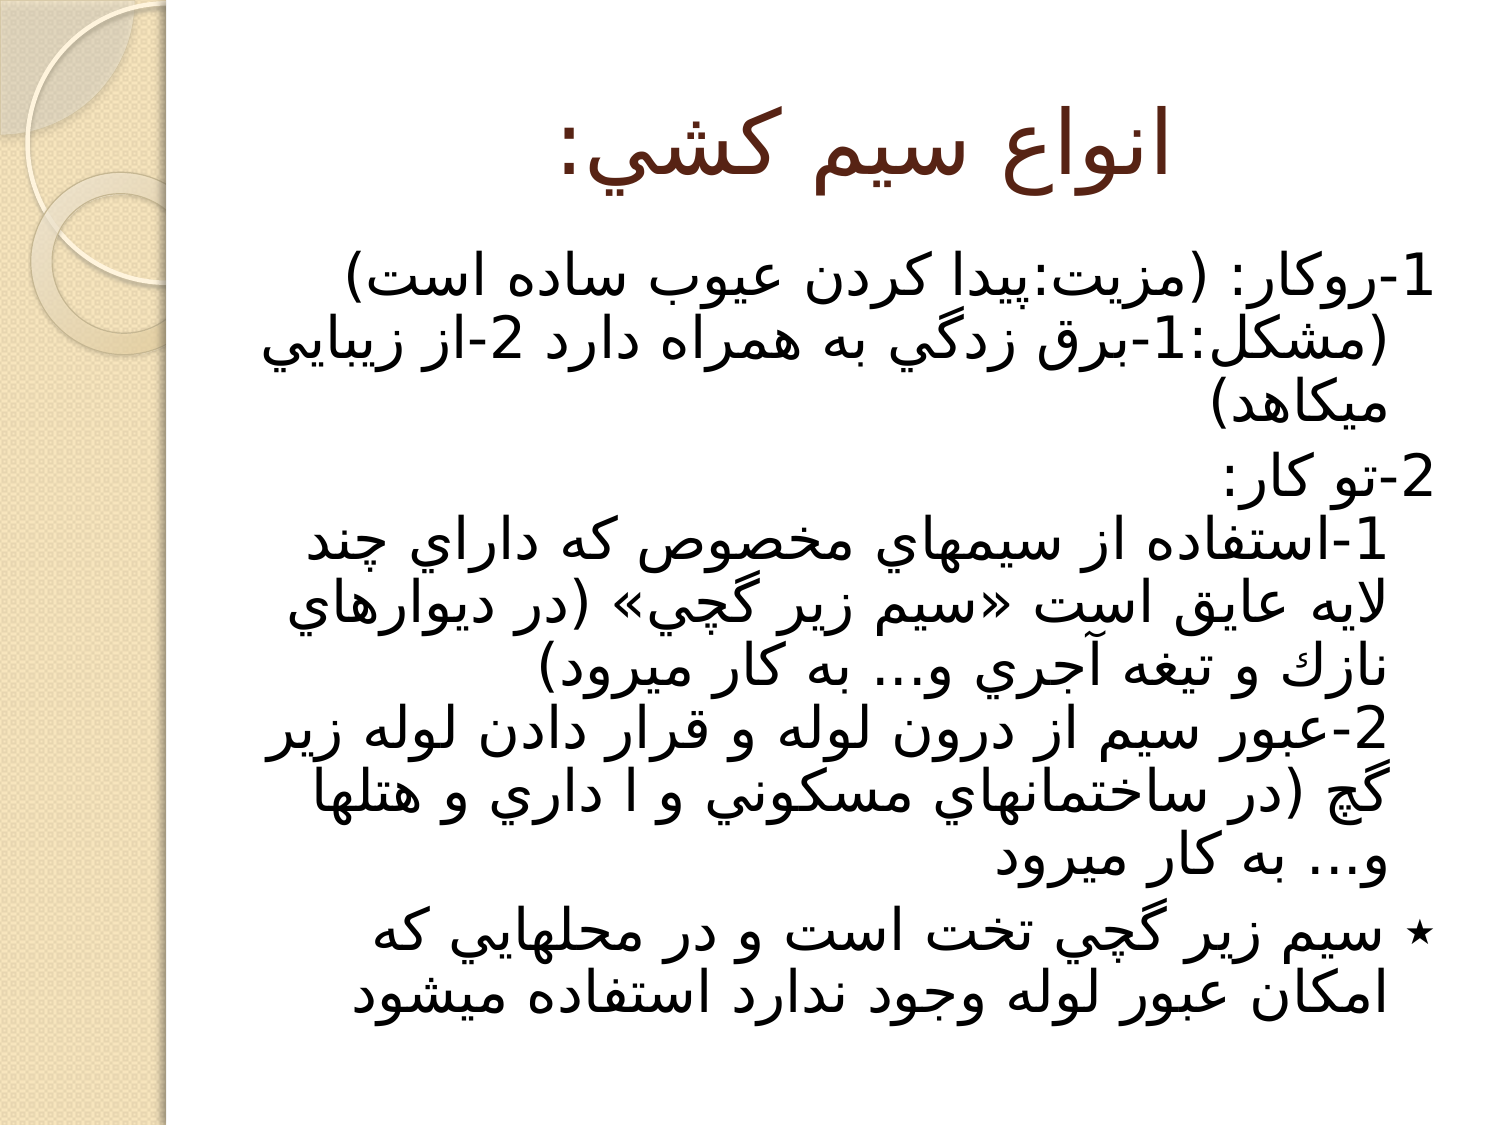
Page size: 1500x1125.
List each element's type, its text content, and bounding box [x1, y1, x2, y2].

title انواع سيم كشي: [235, 45, 1466, 233]
list 1-روكار: (مزيت:پيدا كردن عيوب ساده است)(مشكل:1-برق زدگي به همراه دارد 2-از زيبايي ميكاهد) 2-تو كار: 1-استفاده از سيمهاي مخصوص كه داراي چند لايه عايق است «سيم زير گچي» (در ديوارهاي نازك و تيغه آجري و... به كار ميرود) 2-عبور سيم از درون لوله و قرار دادن لوله زير گچ (در ساختمانهاي مسكوني و ا داري و هتلها و... به كار ميرود ٭ سيم زير گچي تخت است و در محلهايي كه امكان عبور لوله وجود ندارد استفاده ميشود [235, 237, 1466, 1025]
